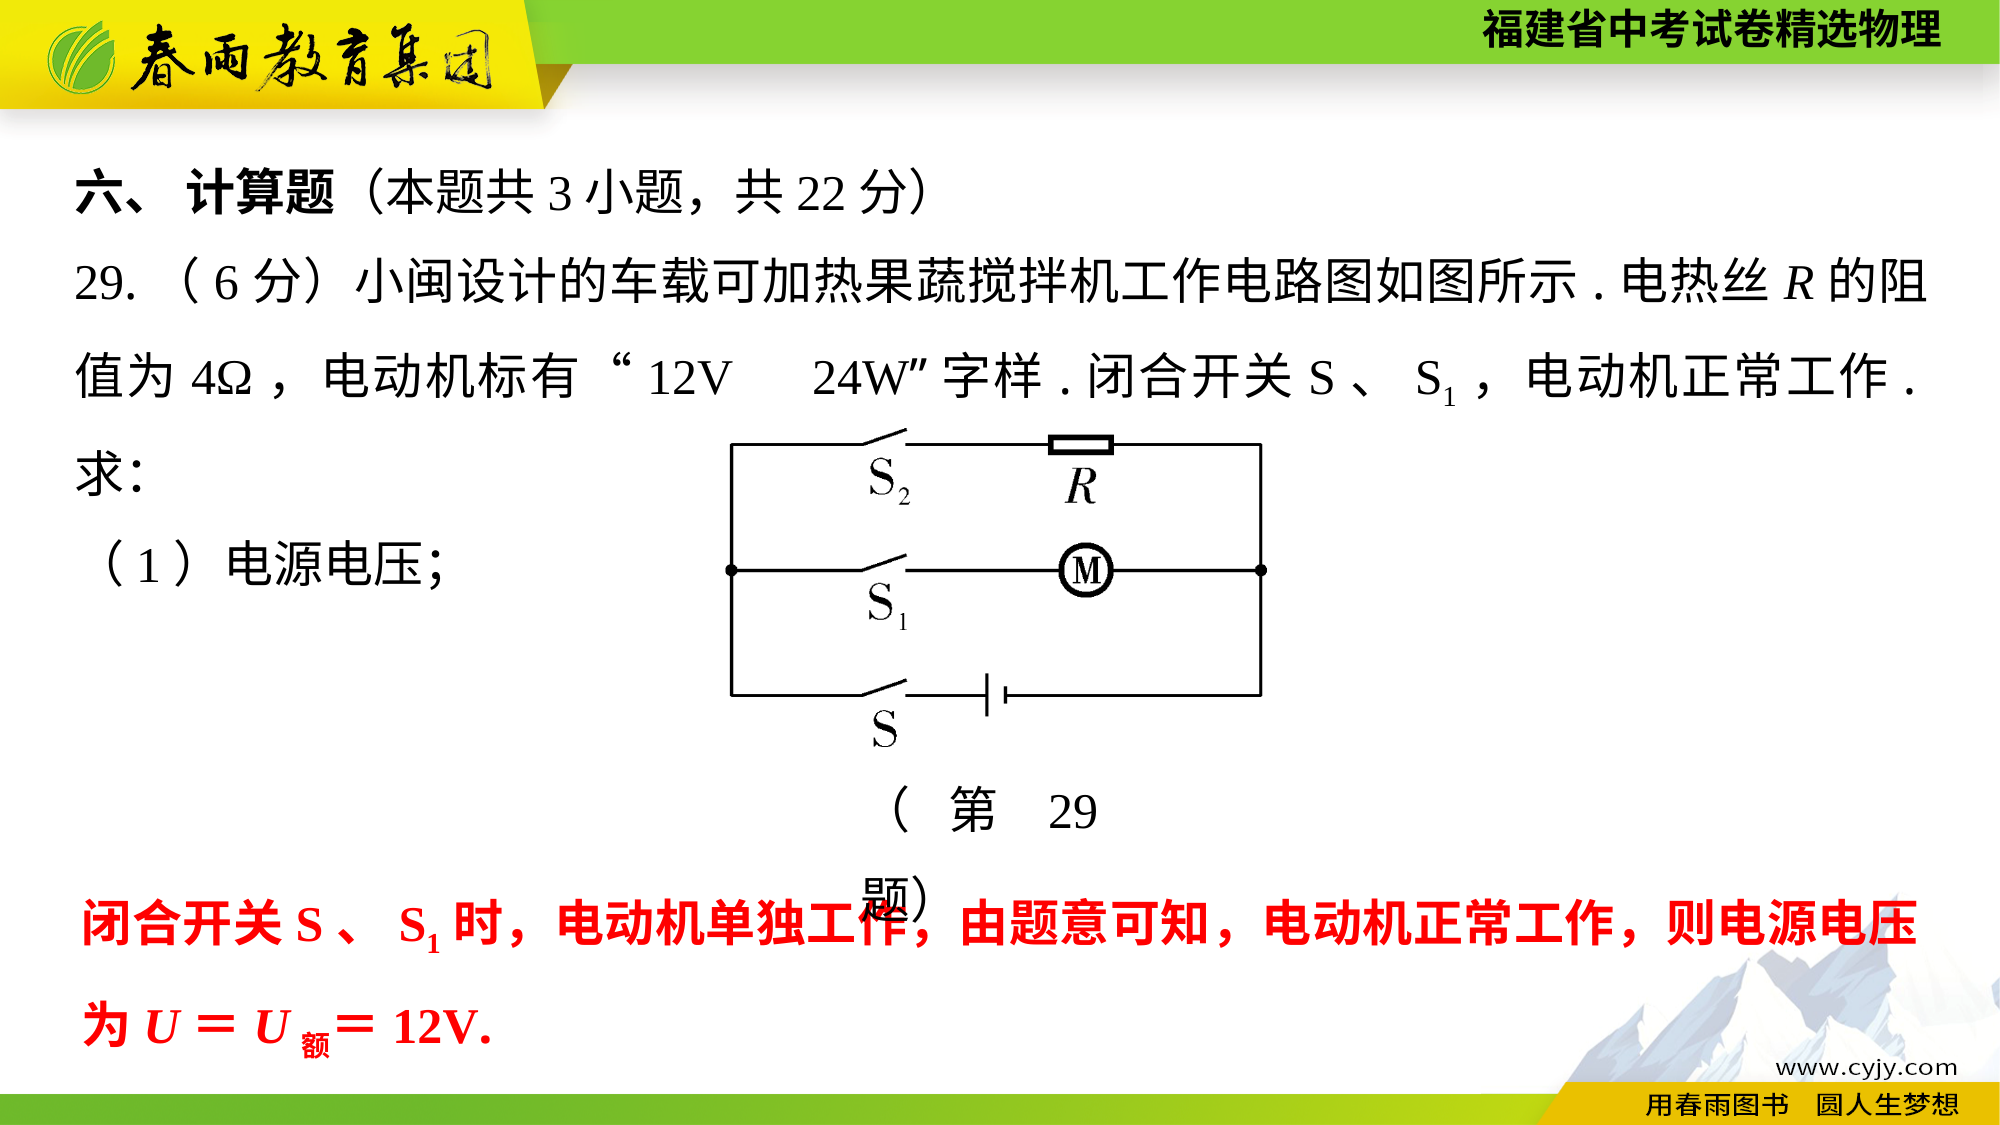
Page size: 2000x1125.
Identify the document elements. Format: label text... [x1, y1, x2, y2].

picture [0, 0, 2000, 1125]
text_box （第29题） [845, 760, 1125, 846]
list 六、 计算题（本题共3小题，共22分） 29.（6分）小闽设计的车载可加热果蔬搅拌机工作电路图如图所示.电热丝R的阻值为4Ω，电动机标有“12V 24W”字样.闭合开关S、S1，电动机正常工作.求： （1）电源电压； [59, 122, 1944, 490]
text_box 闭合开关S、S1时，电动机单独工作，由题意可知，电动机正常工作，则电源电压为U＝U额＝12V. [66, 849, 1933, 1070]
